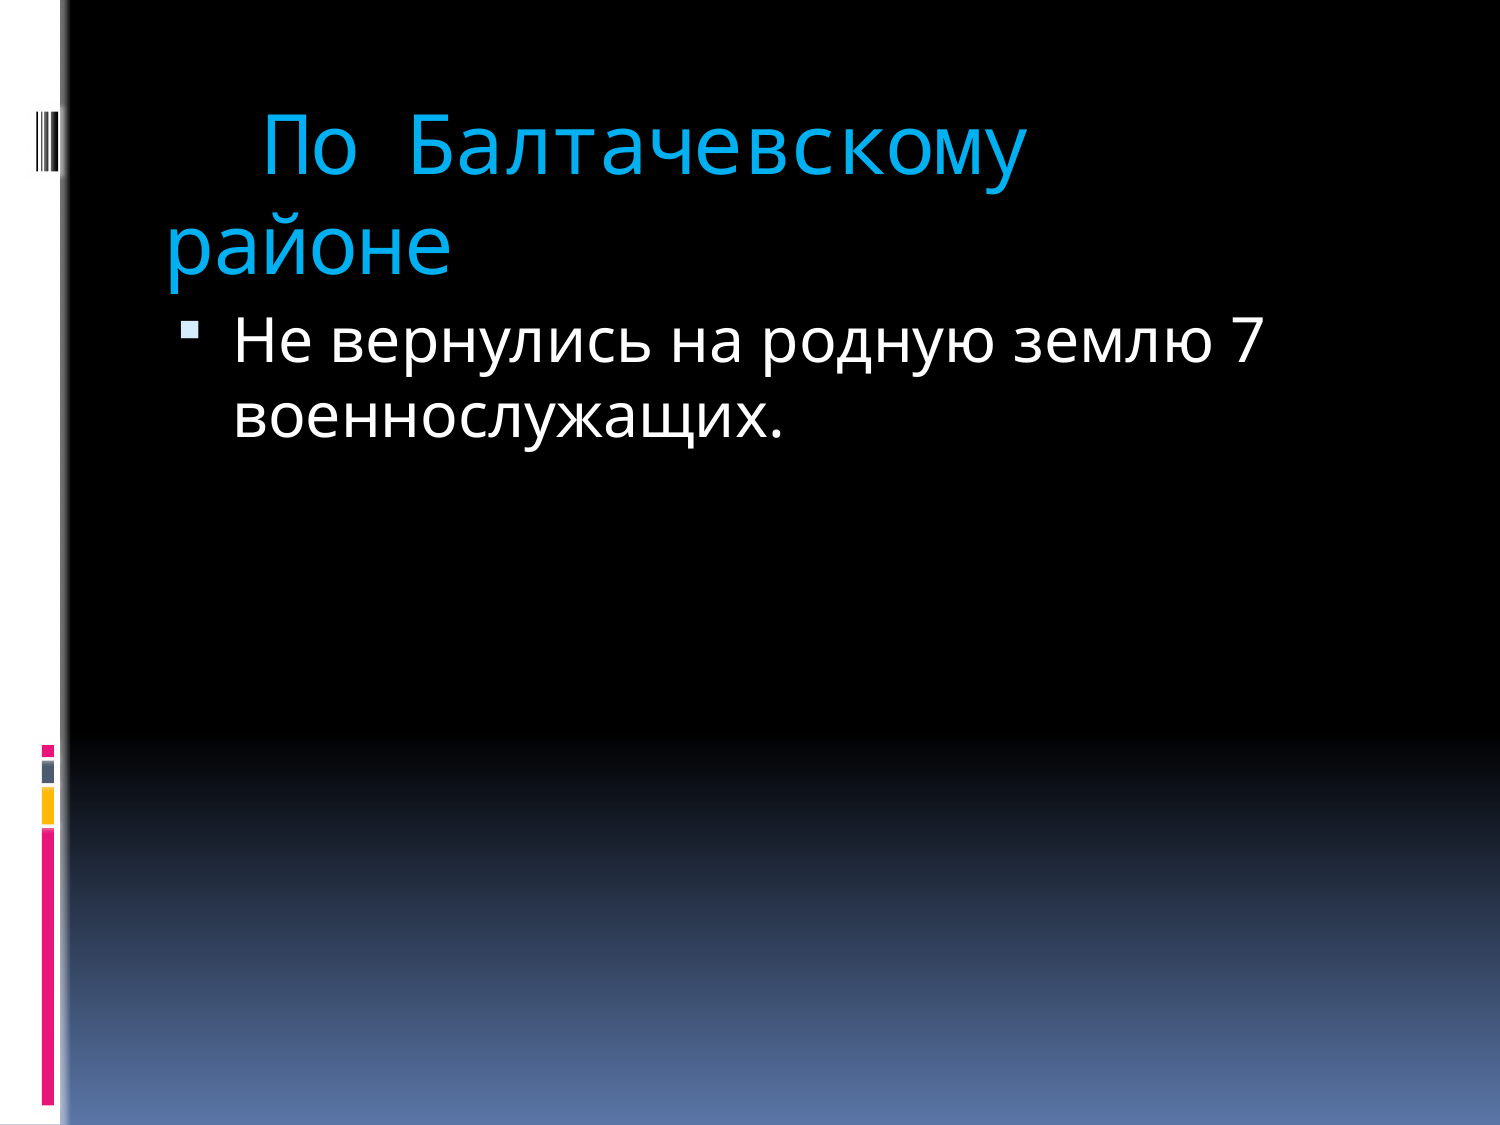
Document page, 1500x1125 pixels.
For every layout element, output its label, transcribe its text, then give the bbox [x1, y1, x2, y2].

title По Балтачевскому районе [150, 83, 1425, 234]
list Не вернулись на родную землю 7 военнослужащих. [150, 292, 1425, 1043]
